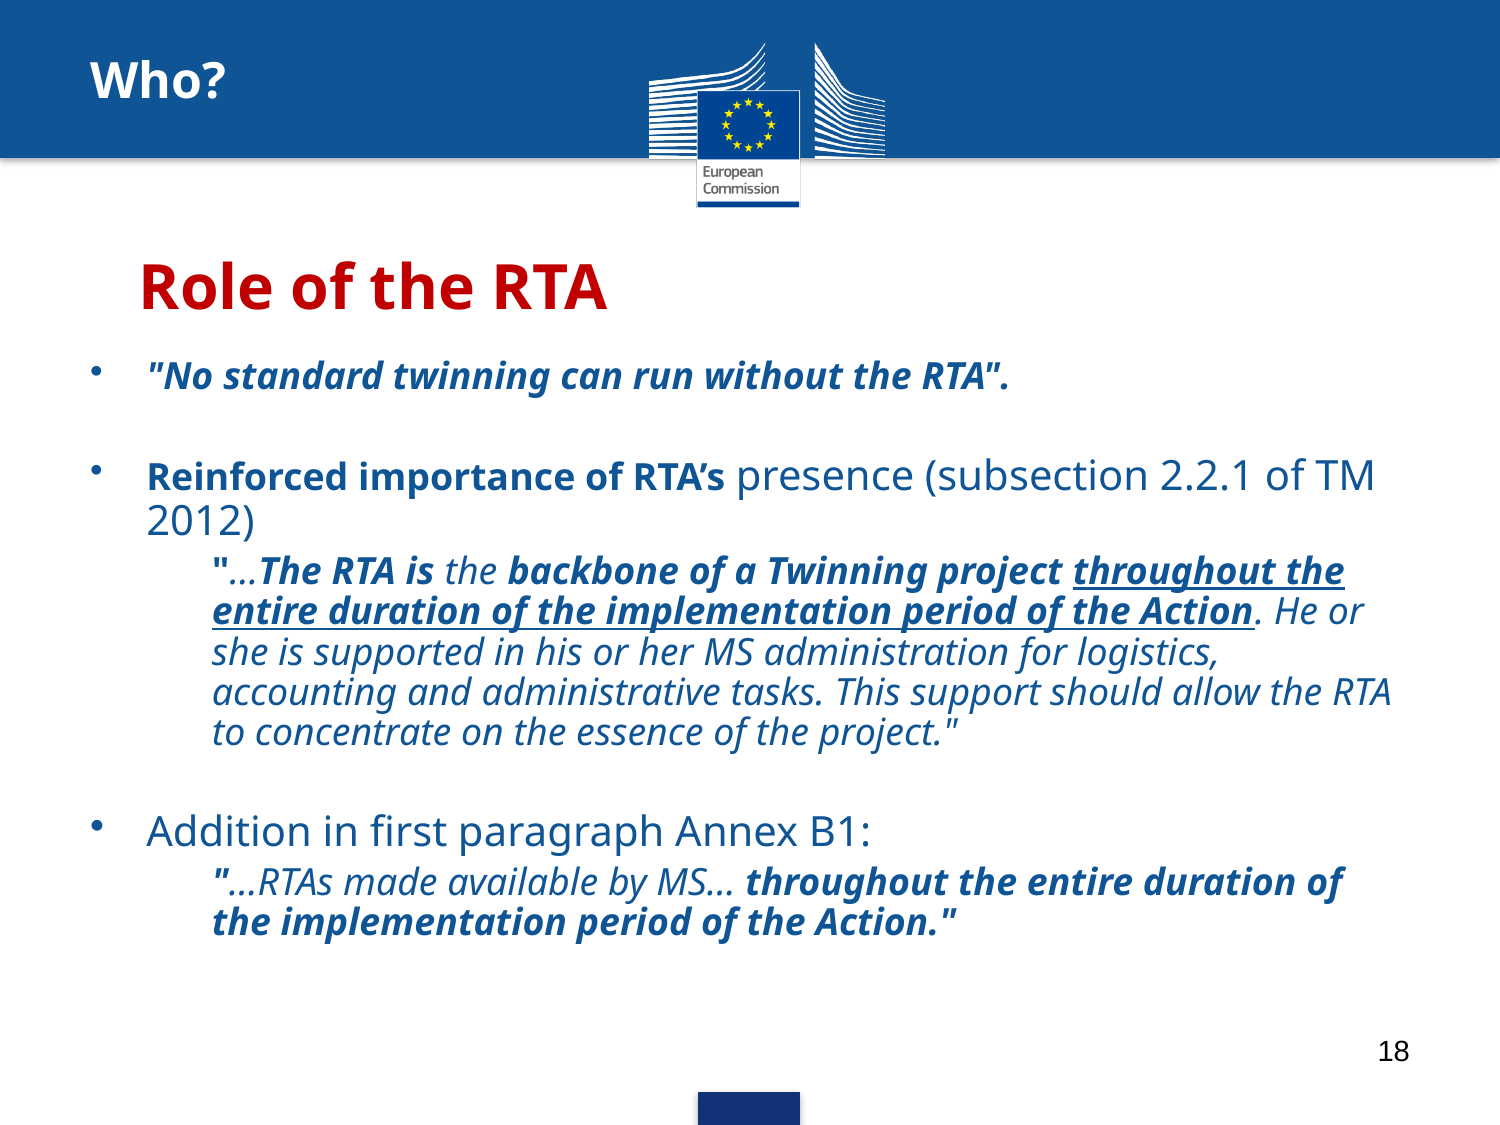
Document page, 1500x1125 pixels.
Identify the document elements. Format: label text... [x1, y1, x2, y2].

list "No standard twinning can run without the RTA". Reinforced importance of RTA’s presence (subsection 2.2.1 of TM 2012) "…The RTA is the backbone of a Twinning project throughout the entire duration of the implementation period of the Action. He or she is supported in his or her MS administration for logistics, accounting and administrative tasks. This support should allow the RTA to concentrate on the essence of the project." Addition in first paragraph Annex B1: "…RTAs made available by MS… throughout the entire duration of the implementation period of the Action." [75, 350, 1425, 988]
slide_number 18 [1074, 1024, 1425, 1103]
text_box Who? [74, 0, 1425, 185]
picture [649, 185, 885, 208]
title Role of the RTA [64, 219, 1415, 350]
